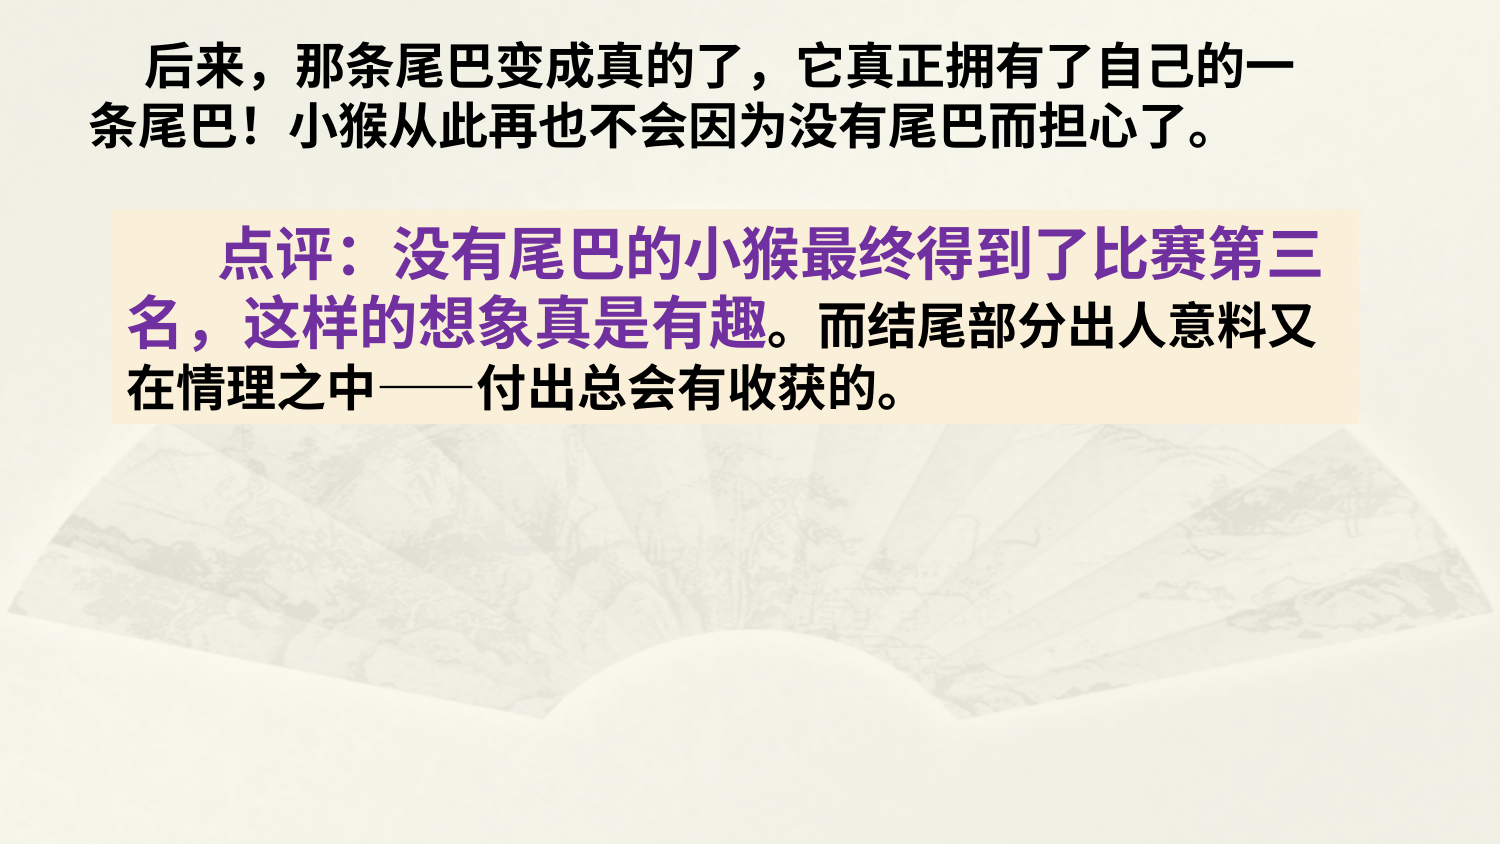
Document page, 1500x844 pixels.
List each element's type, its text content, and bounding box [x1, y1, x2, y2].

text_box 后来，那条尾巴变成真的了，它真正拥有了自己的一条尾巴！小猴从此再也不会因为没有尾巴而担心了。 [73, 27, 1359, 162]
text_box 点评：没有尾巴的小猴最终得到了比赛第三名，这样的想象真是有趣。而结尾部分出人意料又在情理之中——付出总会有收获的。 [112, 209, 1359, 424]
